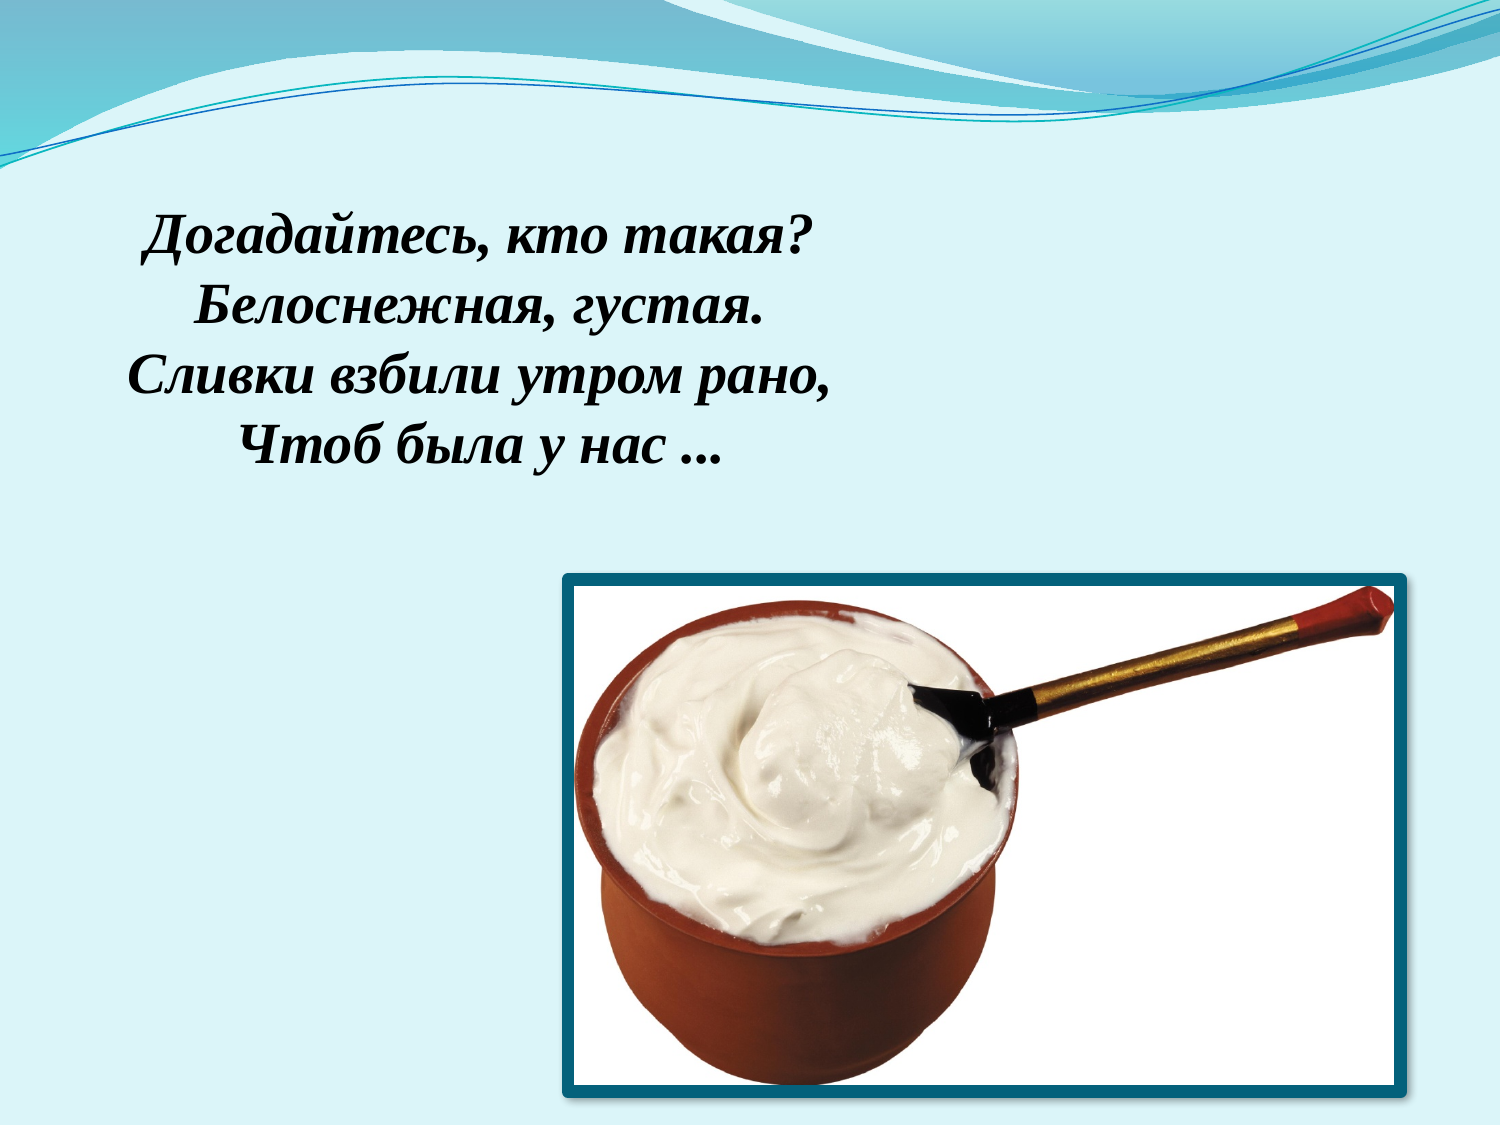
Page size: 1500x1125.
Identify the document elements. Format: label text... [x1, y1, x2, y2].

picture [575, 587, 1393, 1084]
text_box Догадайтесь, кто такая? Белоснежная, густая. Сливки взбили утром рано, Чтоб была у нас ... [70, 187, 891, 483]
